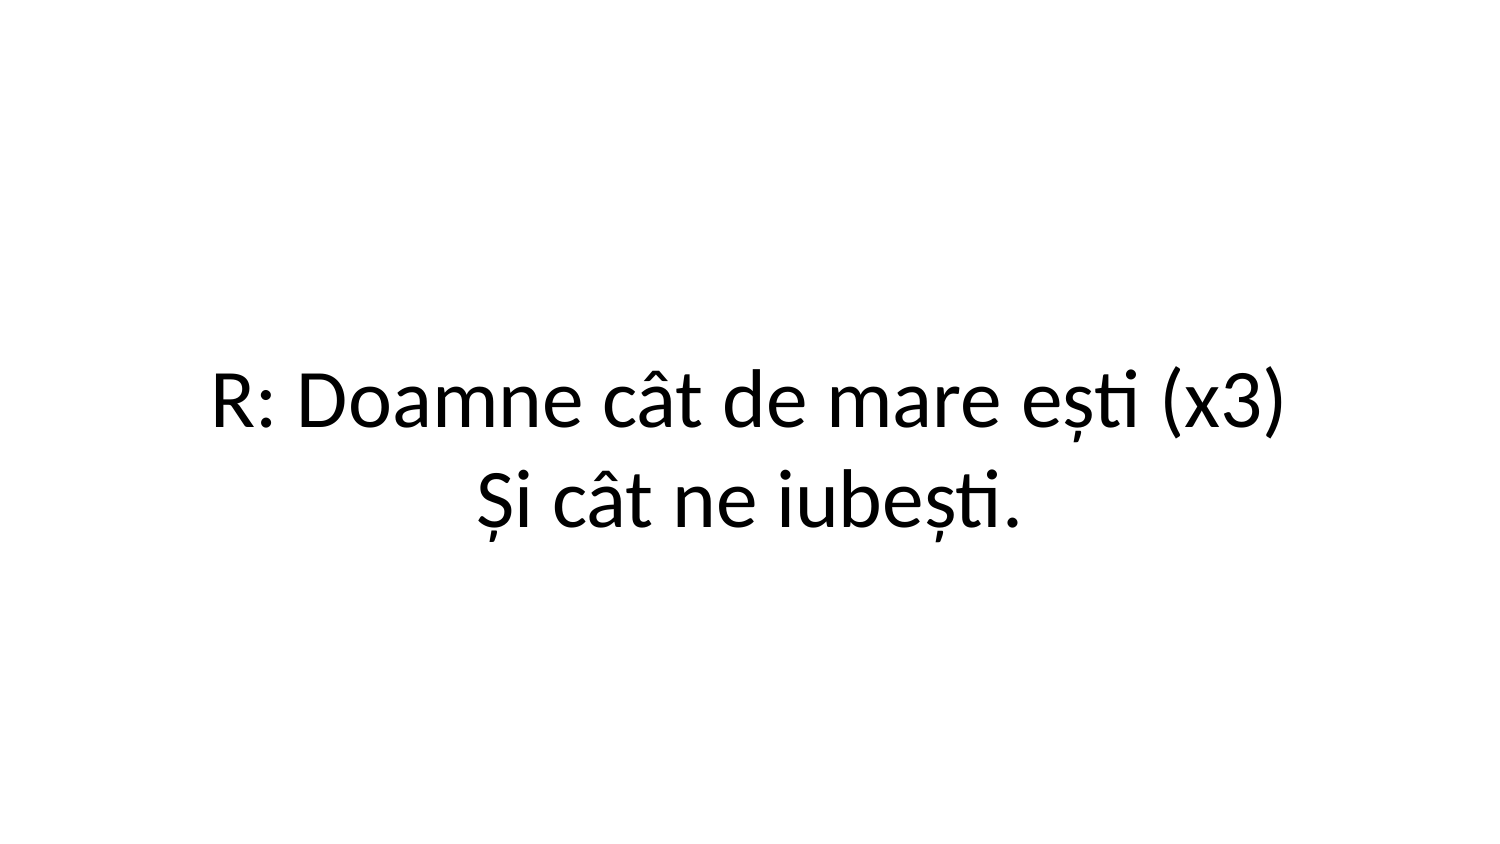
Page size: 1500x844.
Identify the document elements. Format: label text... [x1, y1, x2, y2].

text_box R: Doamne cât de mare ești (x3) Și cât ne iubești. [195, 292, 1304, 552]
